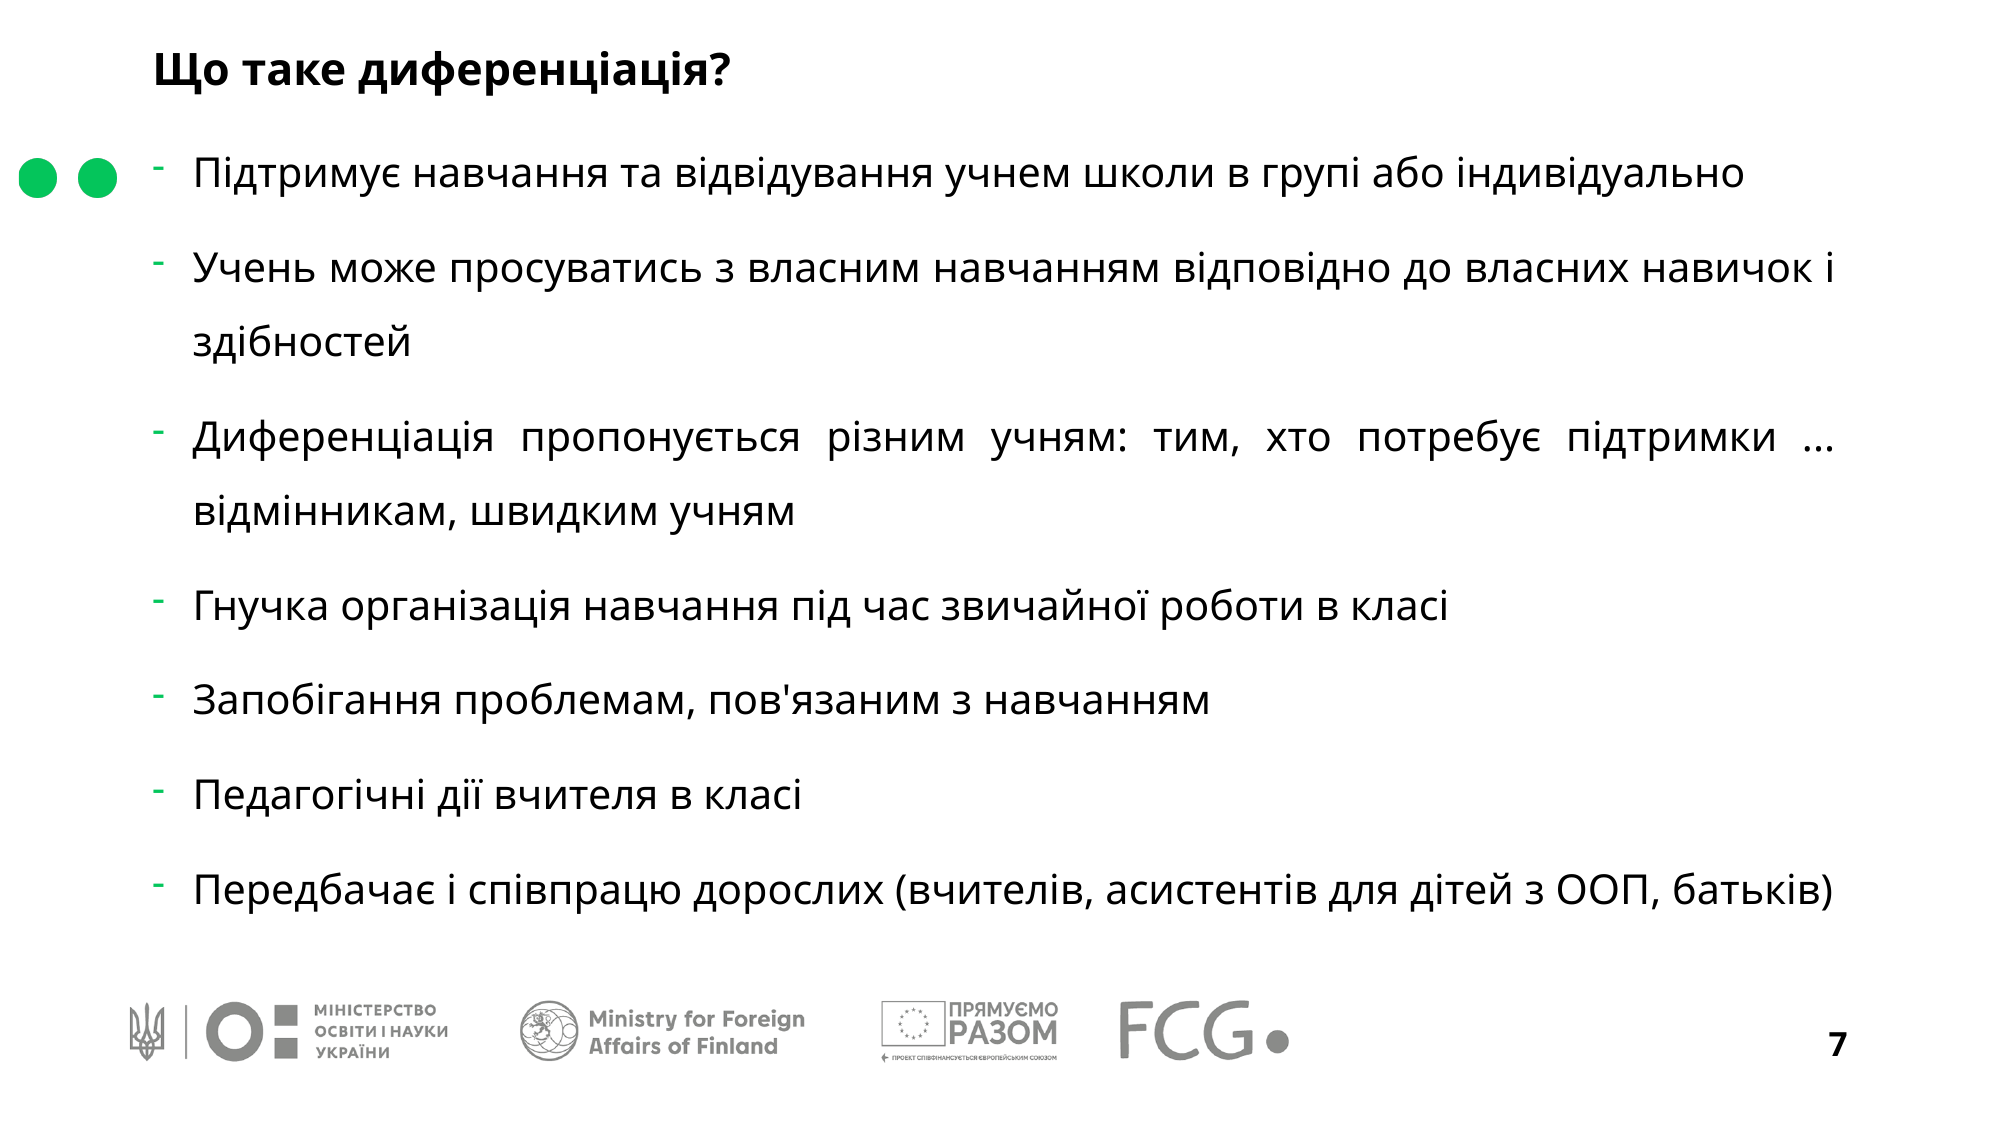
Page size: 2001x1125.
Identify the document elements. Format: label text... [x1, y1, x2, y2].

picture [42, 940, 1374, 1125]
picture [18, 158, 117, 198]
slide_number 7 [1736, 1015, 1863, 1076]
list Підтримує навчання та відвідування учнем школи в групі або індивідуально Учень може просуватись з власним навчанням відповідно до власних навичок і здібностей Диференціація пропонується різним учням: тим, хто потребує підтримки ... відмінникам, швидким учням Гнучка організація навчання під час звичайної роботи в класі Запобігання проблемам, пов'язаним з навчанням Педагогічні дії вчителя в класі Передбачає і співпрацю дорослих (вчителів, асистентів для дітей з ООП, батьків) [137, 113, 1851, 993]
title Що таке диференціація? [137, 19, 1863, 103]
